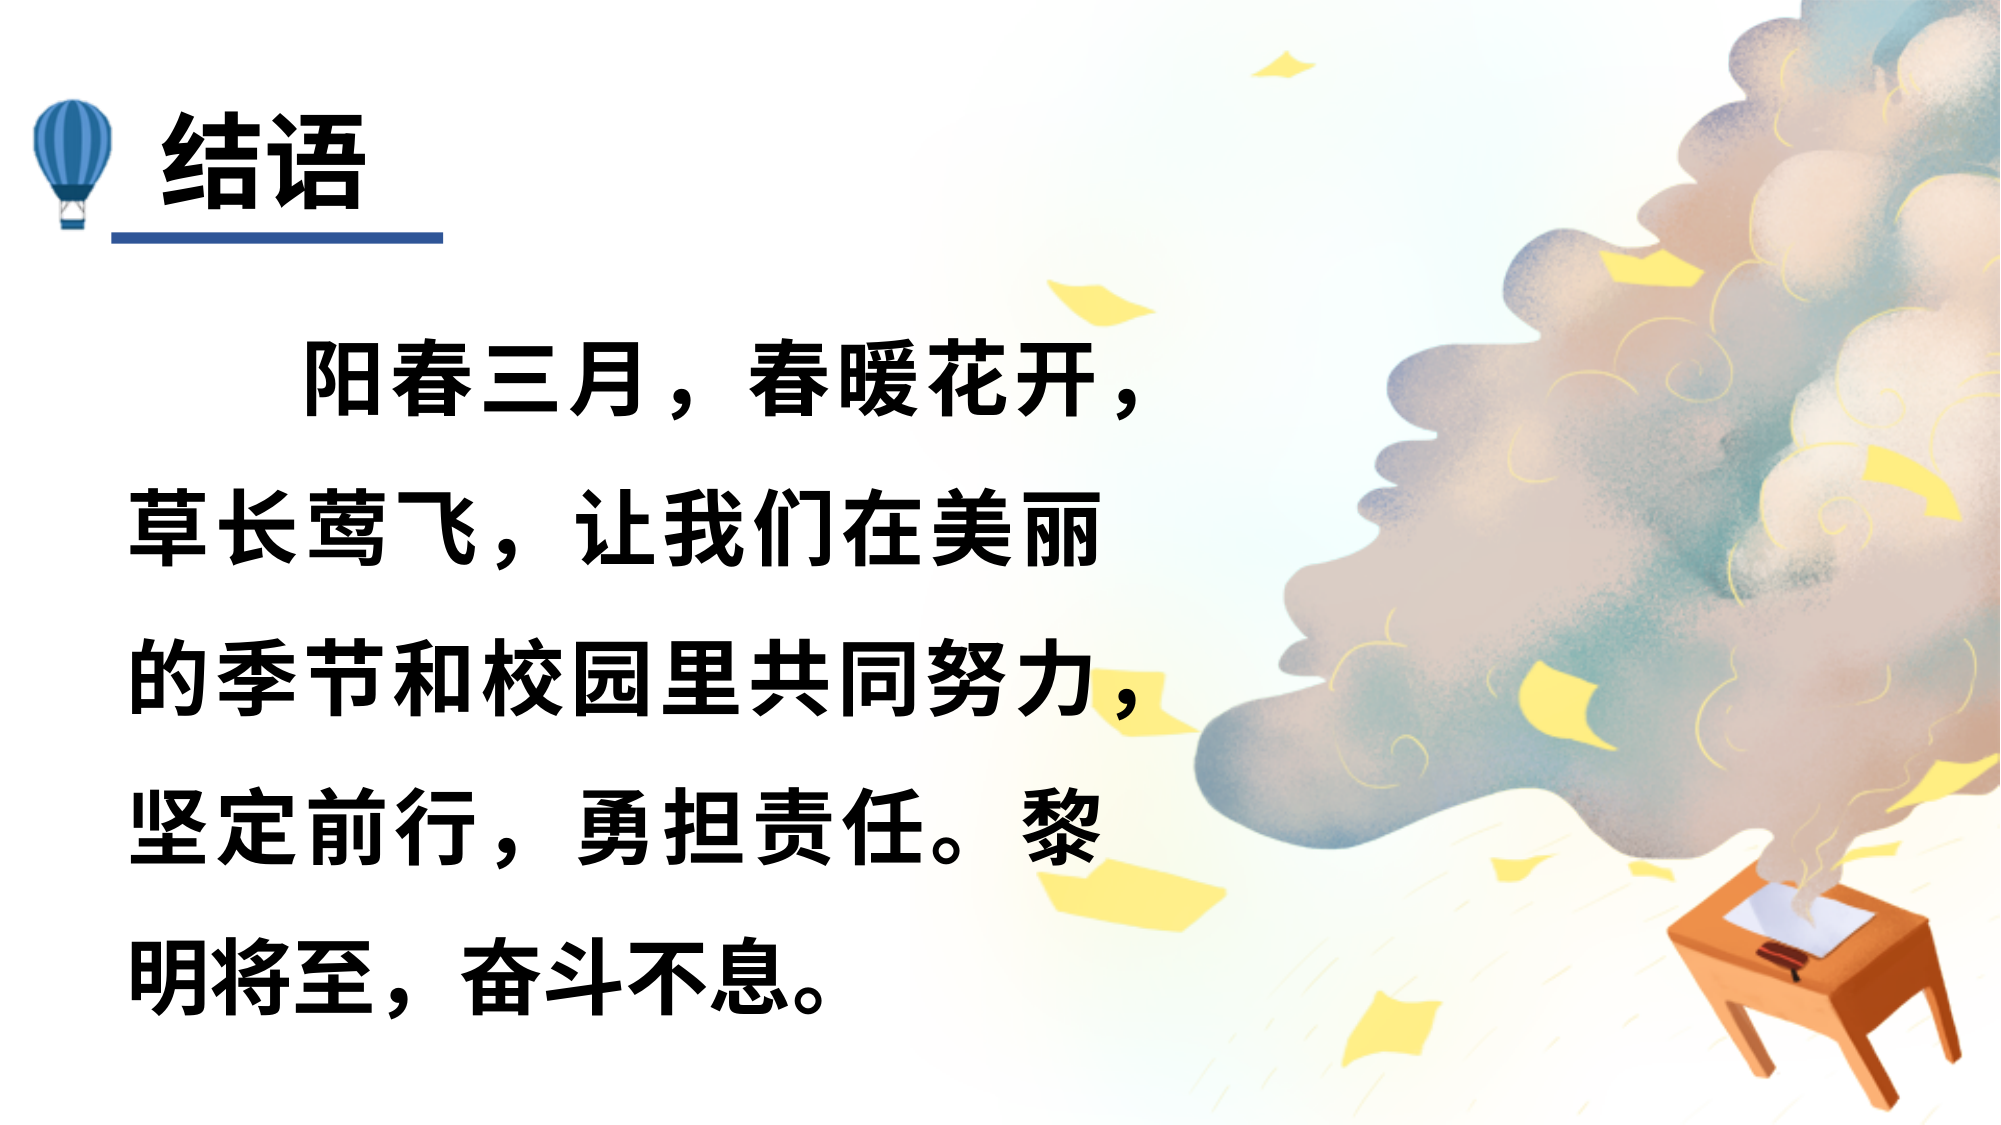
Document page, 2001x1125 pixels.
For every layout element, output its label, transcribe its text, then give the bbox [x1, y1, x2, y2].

picture [20, 82, 146, 252]
picture [910, 0, 2000, 1125]
text_box [146, 232, 444, 244]
text_box 结语 [146, 101, 557, 233]
text_box 阳春三月，春暖花开，草长莺飞，让我们在美丽的季节和校园里共同努力，坚定前行，勇担责任。黎明将至，奋斗不息。 [111, 268, 910, 1033]
